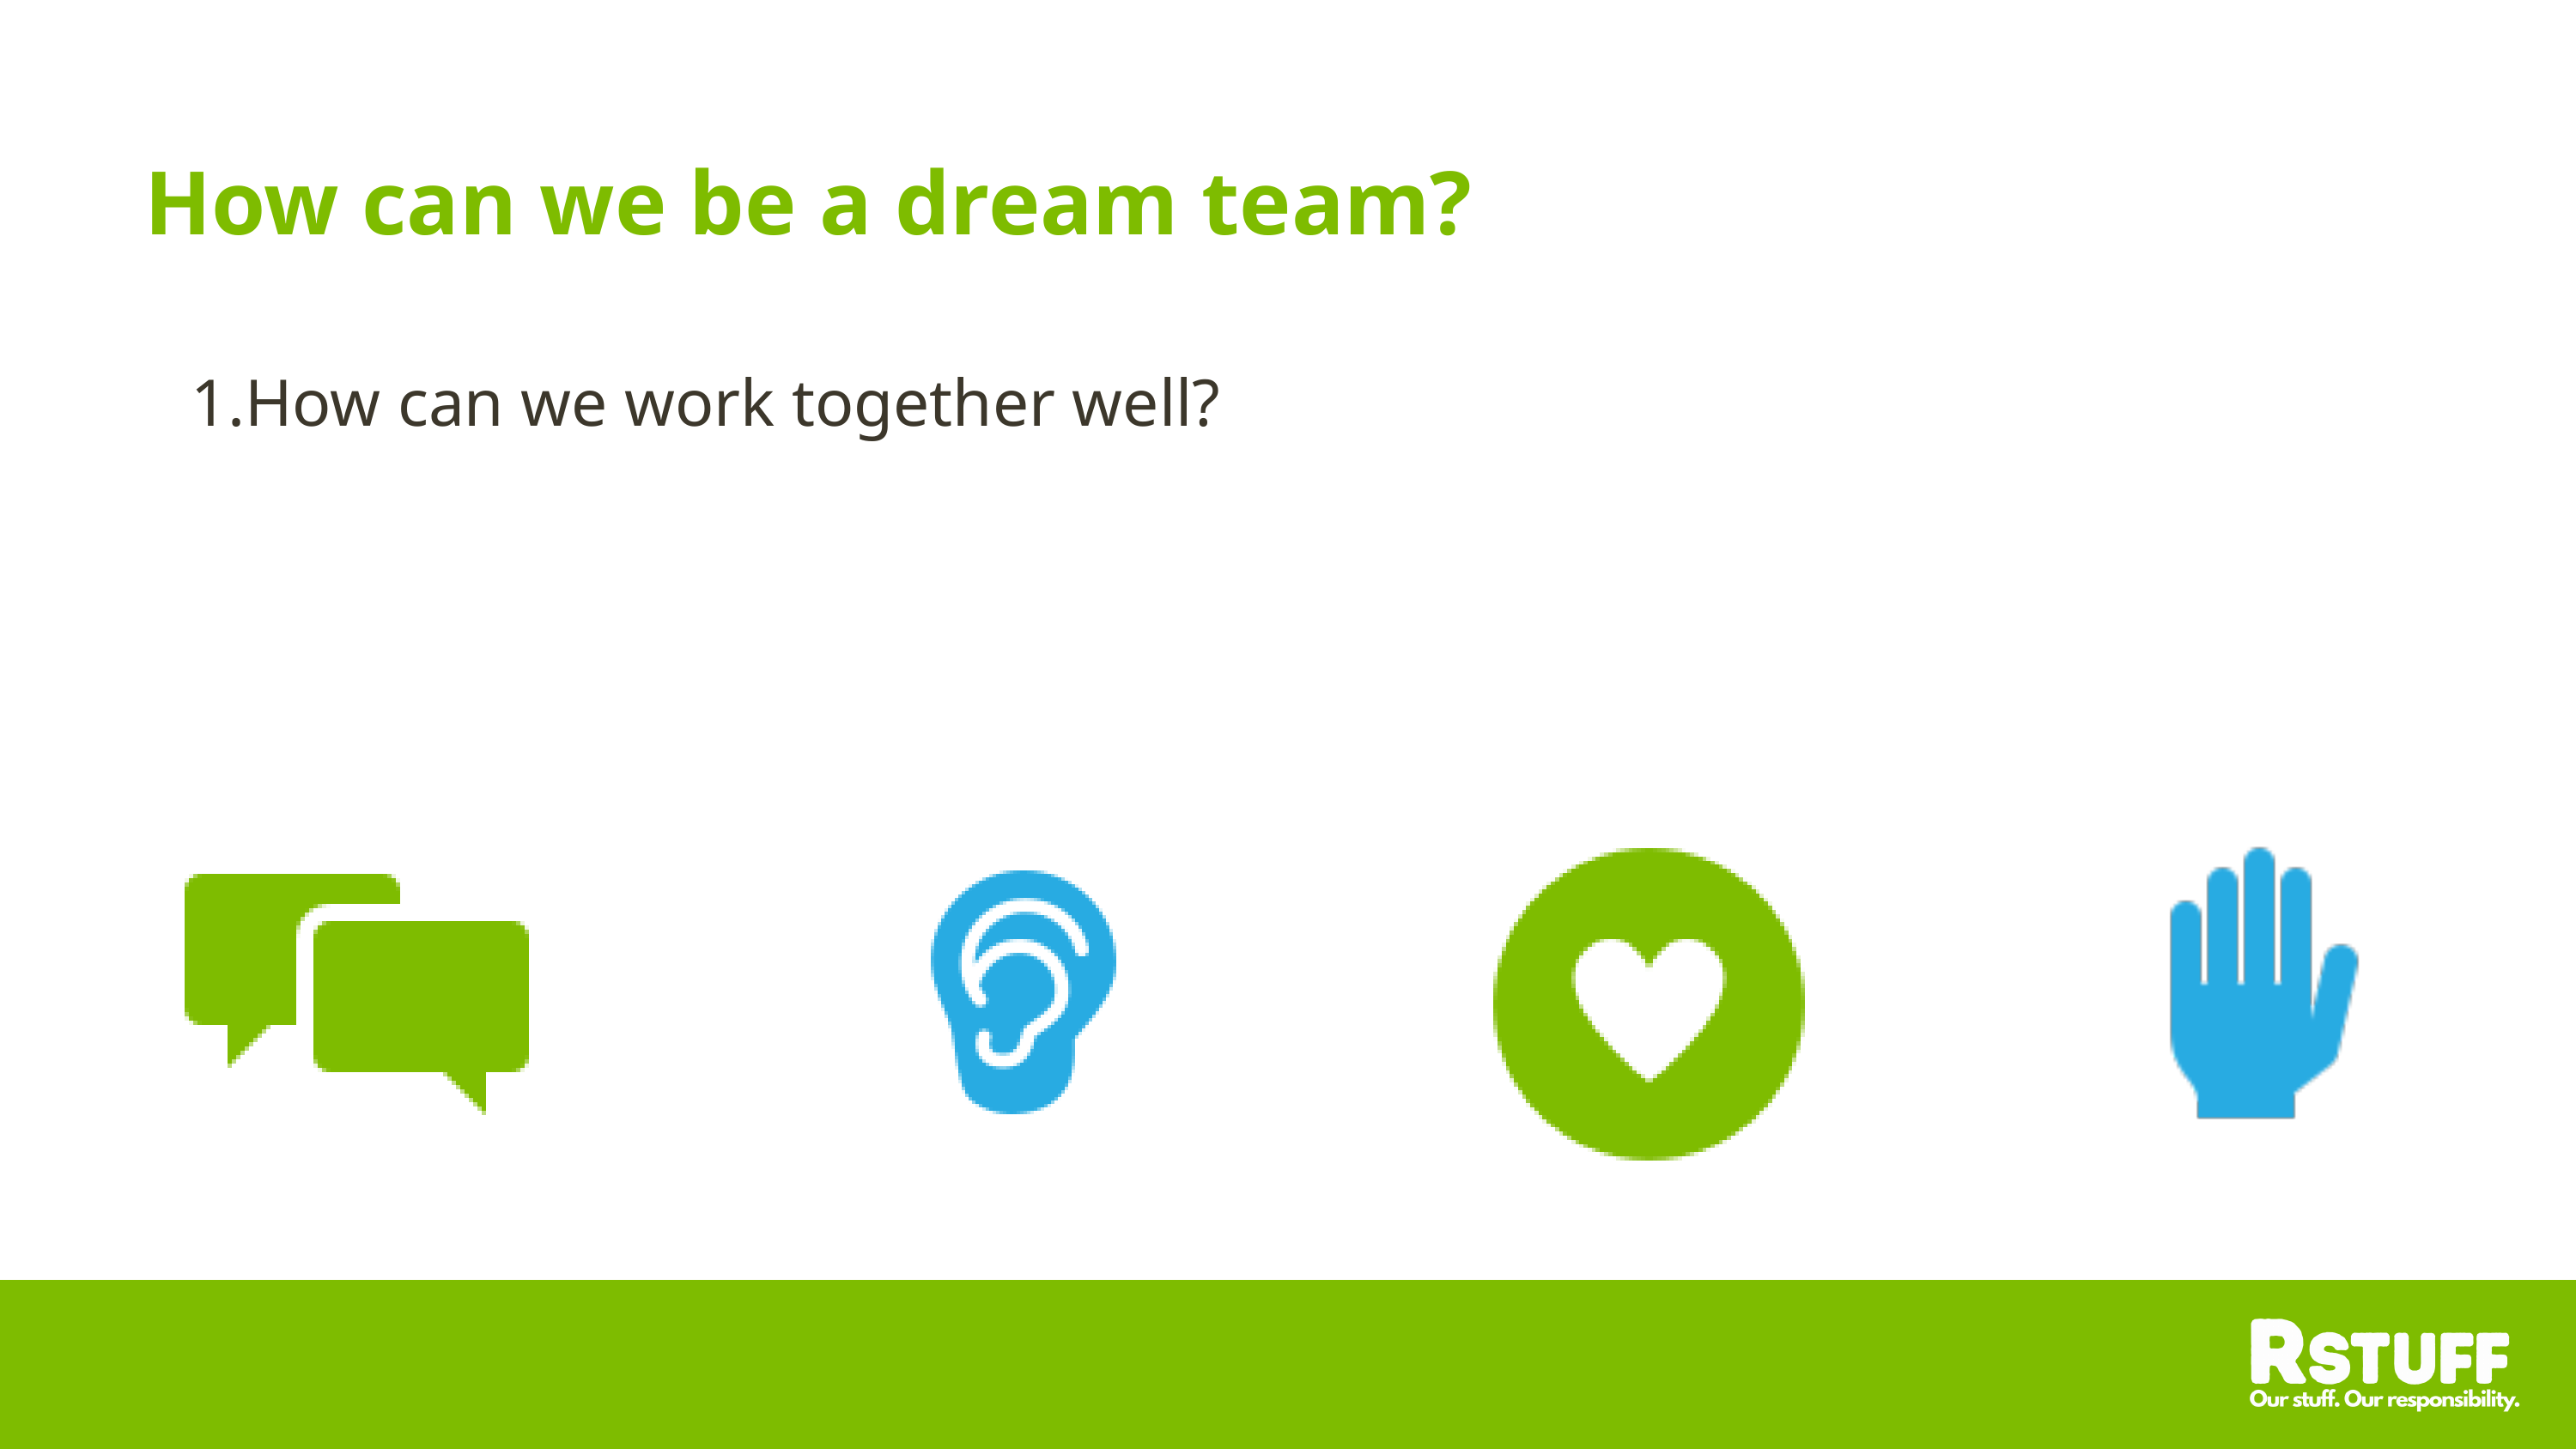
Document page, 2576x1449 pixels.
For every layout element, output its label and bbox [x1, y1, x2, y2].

text_box [150, 787, 2426, 1202]
text_box [144, 366, 2367, 789]
text_box [0, 1279, 2576, 1449]
text_box [144, 55, 2367, 336]
